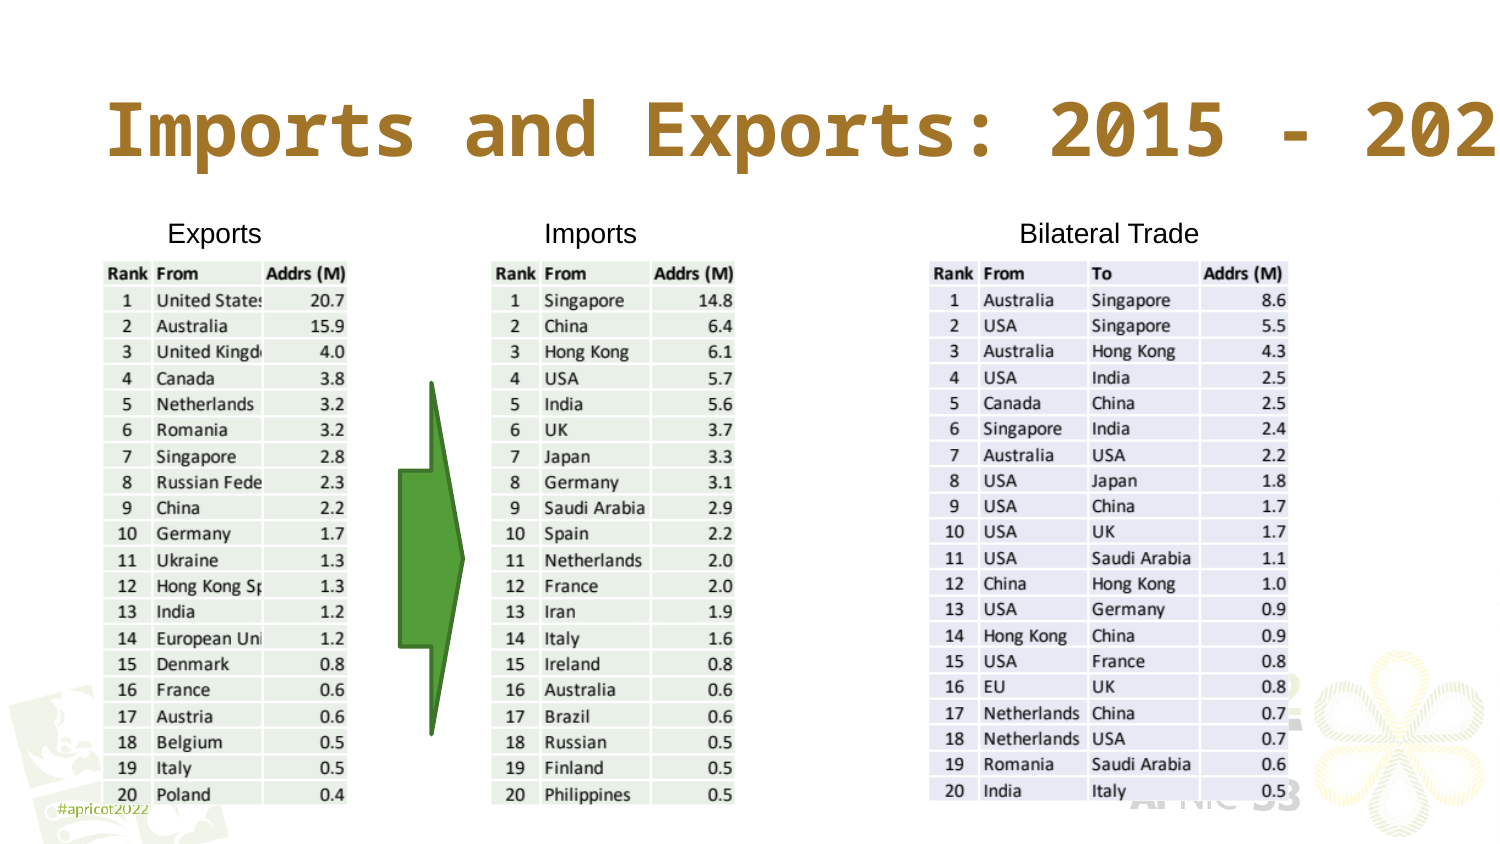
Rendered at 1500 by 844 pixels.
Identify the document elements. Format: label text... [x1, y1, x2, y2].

text_box [927, 637, 1500, 844]
text_box Exports [152, 207, 448, 257]
title Imports and Exports: 2015 - 2021 [102, 44, 1500, 209]
text_box [397, 380, 465, 737]
text_box Imports [529, 207, 825, 291]
text_box Bilateral Trade [1004, 207, 1300, 257]
picture [0, 0, 1500, 844]
